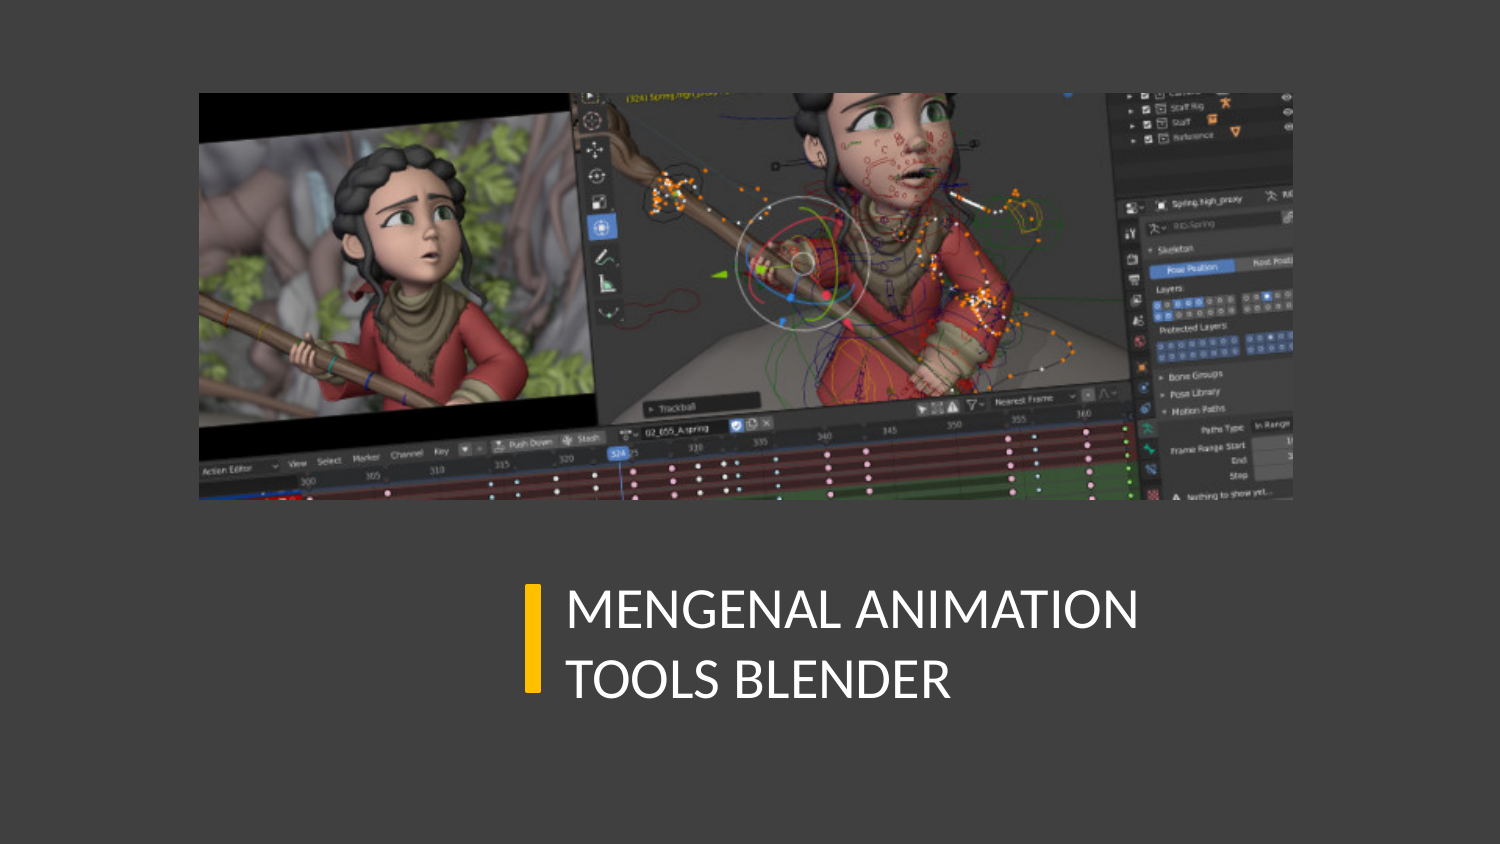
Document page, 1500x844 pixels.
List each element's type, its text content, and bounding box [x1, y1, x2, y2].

text_box [525, 584, 541, 693]
picture [198, 93, 1293, 501]
text_box MENGENAL ANIMATION TOOLS BLENDER [550, 562, 1266, 718]
